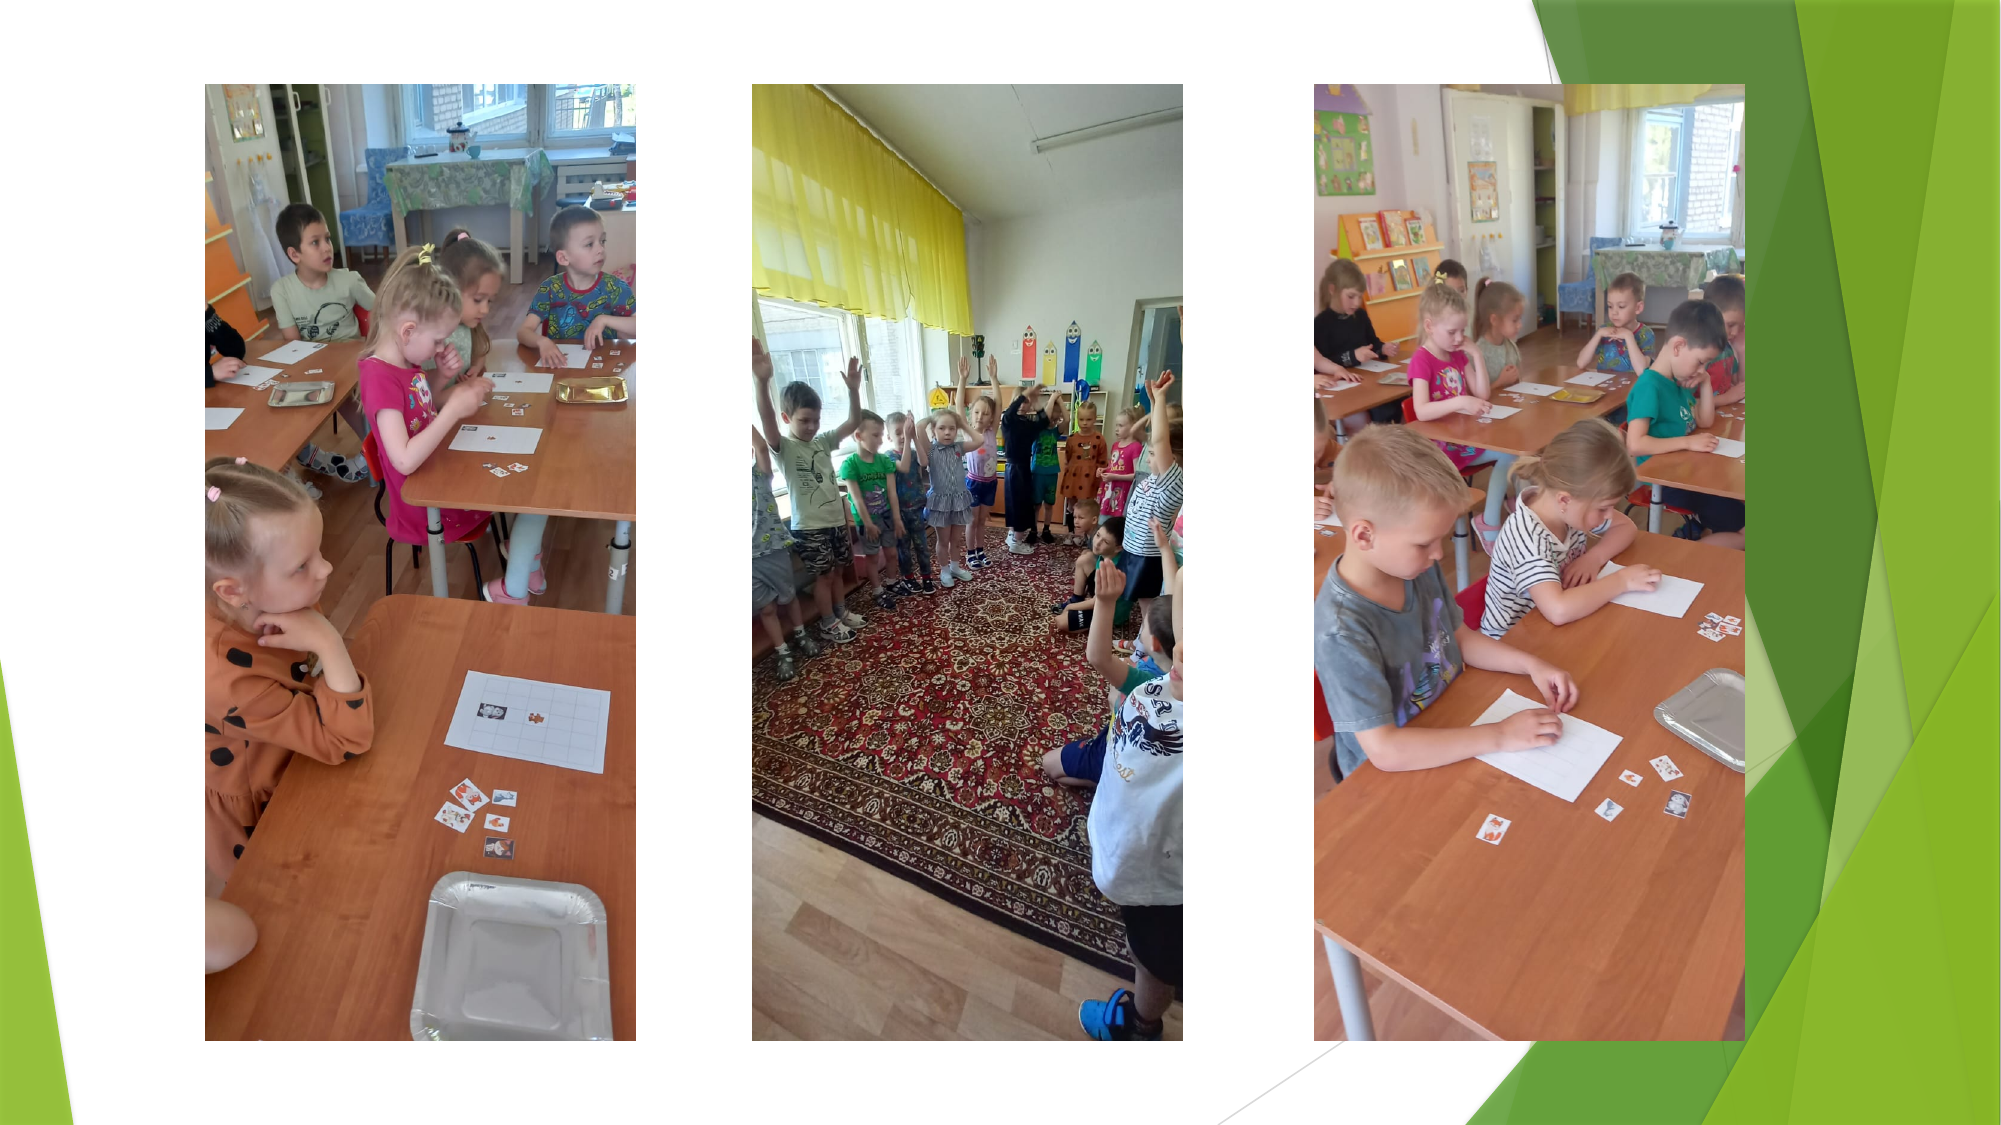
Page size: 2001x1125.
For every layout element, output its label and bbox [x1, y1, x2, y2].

picture [752, 84, 1184, 1041]
picture [1313, 84, 1745, 1041]
picture [204, 84, 636, 1041]
